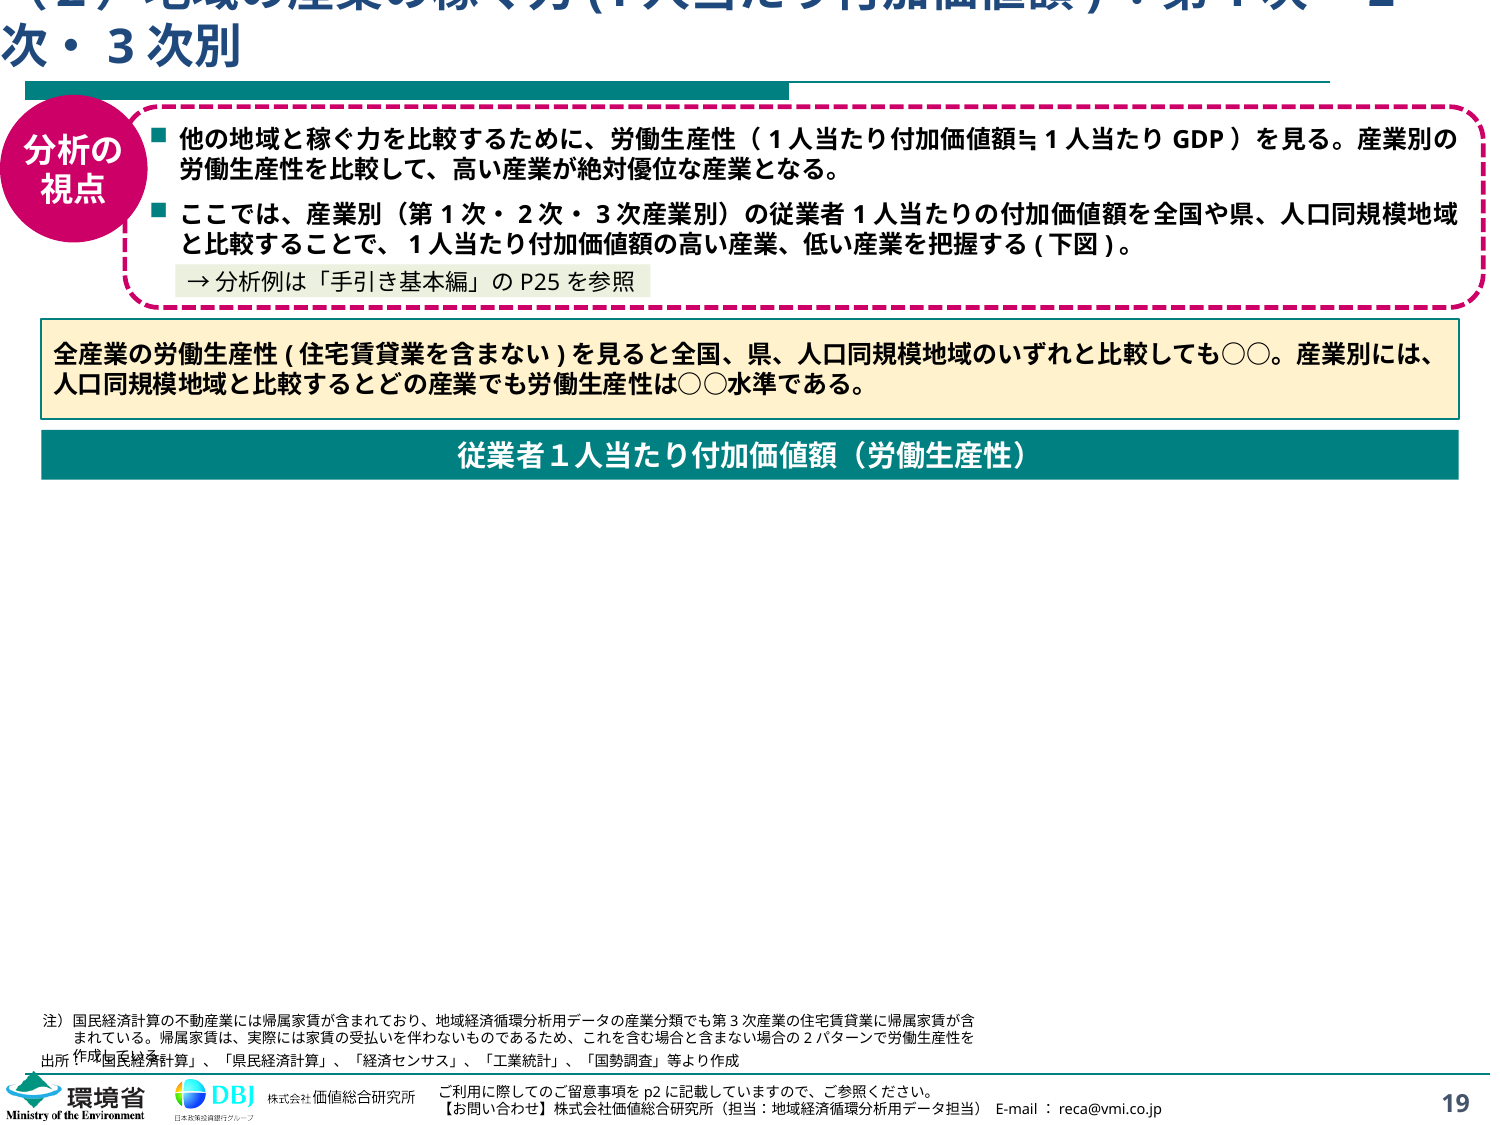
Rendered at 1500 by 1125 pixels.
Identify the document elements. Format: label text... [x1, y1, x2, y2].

title （２）地域の産業の稼ぐ力(1人当たり付加価値額)：第1次・2次・3次別 [0, 0, 1500, 82]
text_box 分析の 視点 [0, 94, 148, 243]
text_box 全産業の労働生産性(住宅賃貸業を含まない)を見ると全国、県、人口同規模地域のいずれと比較しても○○。産業別には、人口同規模地域と比較するとどの産業でも労働生産性は○○水準である。 [41, 318, 1459, 419]
text_box 従業者１人当たり付加価値額（労働生産性） [41, 429, 1459, 480]
text_box 注） 国民経済計算の不動産業には帰属家賃が含まれており、地域経済循環分析用データの産業分類でも第3次産業の住宅賃貸業に帰属家賃が含まれている。帰属家賃は、実際には家賃の受払いを伴わないものであるため、これを含む場合と含まない場合の2パターンで労働生産性を作成している。 [27, 1004, 990, 1072]
text_box 他の地域と稼ぐ力を比較するために、労働生産性（1人当たり付加価値額≒1人当たりGDP）を見る。産業別の労働生産性を比較して、高い産業が絶対優位な産業となる。 ここでは、産業別（第1次・2次・3次産業別）の従業者1人当たりの付加価値額を全国や県、人口同規模地域と比較することで、1人当たり付加価値額の高い産業、低い産業を把握する(下図)。 [124, 106, 1484, 308]
text_box →分析例は「手引き基本編」のP25を参照 [175, 264, 651, 298]
slide_number 19 [1411, 1079, 1500, 1122]
picture [171, 1077, 419, 1125]
picture [2, 1071, 148, 1125]
text_box 出所： 「国民経済計算」、「県民経済計算」、「経済センサス」、「工業統計」、「国勢調査」等より作成 [25, 1044, 758, 1077]
